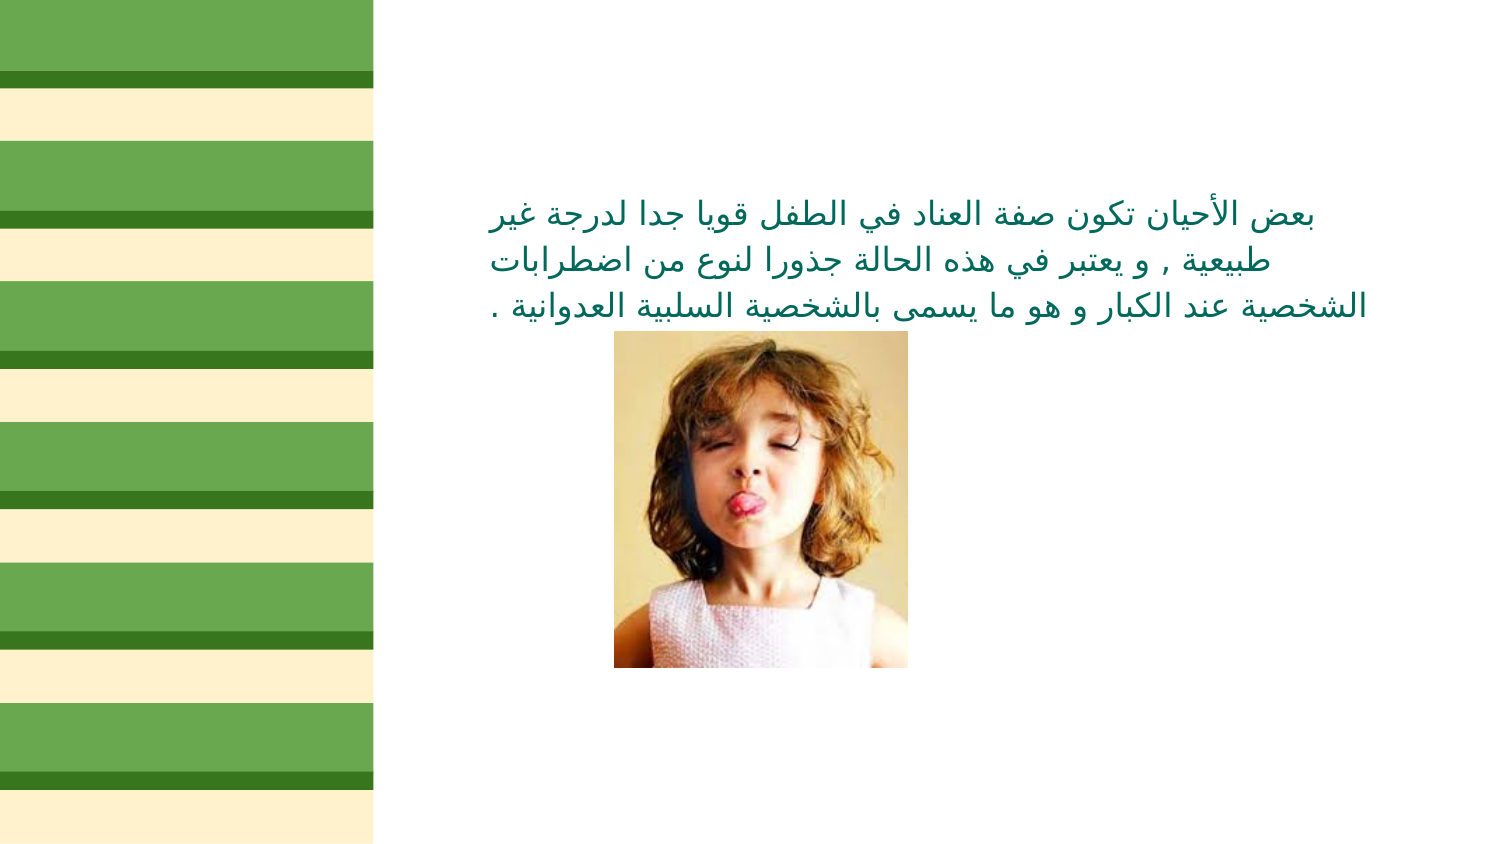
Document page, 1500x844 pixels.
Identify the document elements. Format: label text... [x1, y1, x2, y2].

list بعض الأحيان تكون صفة العناد في الطفل قويا جدا لدرجة غير طبيعية , و يعتبر في هذه الحالة جذورا لنوع من اضطرابات الشخصية عند الكبار و هو ما يسمى بالشخصية السلبية العدوانية . [474, 171, 1417, 511]
picture [613, 331, 908, 668]
